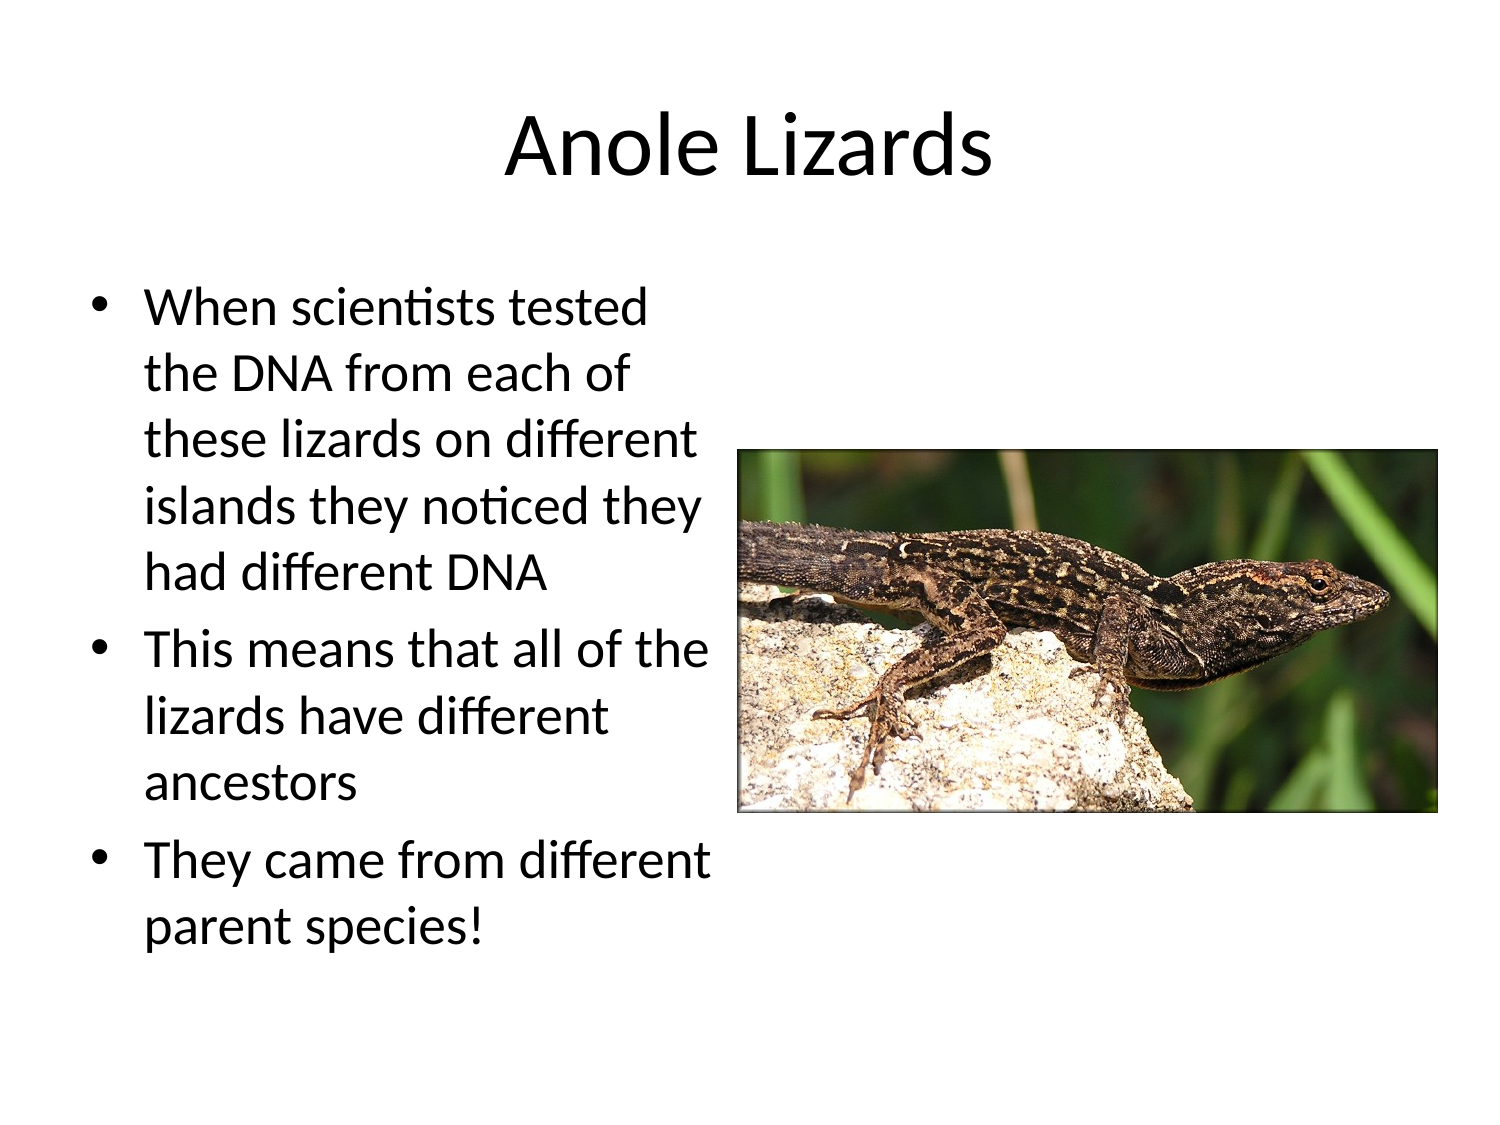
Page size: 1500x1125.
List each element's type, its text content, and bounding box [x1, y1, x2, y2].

list When scientists tested the DNA from each of these lizards on different islands they noticed they had different DNA This means that all of the lizards have different ancestors They came from different parent species! [75, 262, 738, 1063]
picture [737, 449, 1438, 813]
title Anole Lizards [75, 45, 1425, 233]
